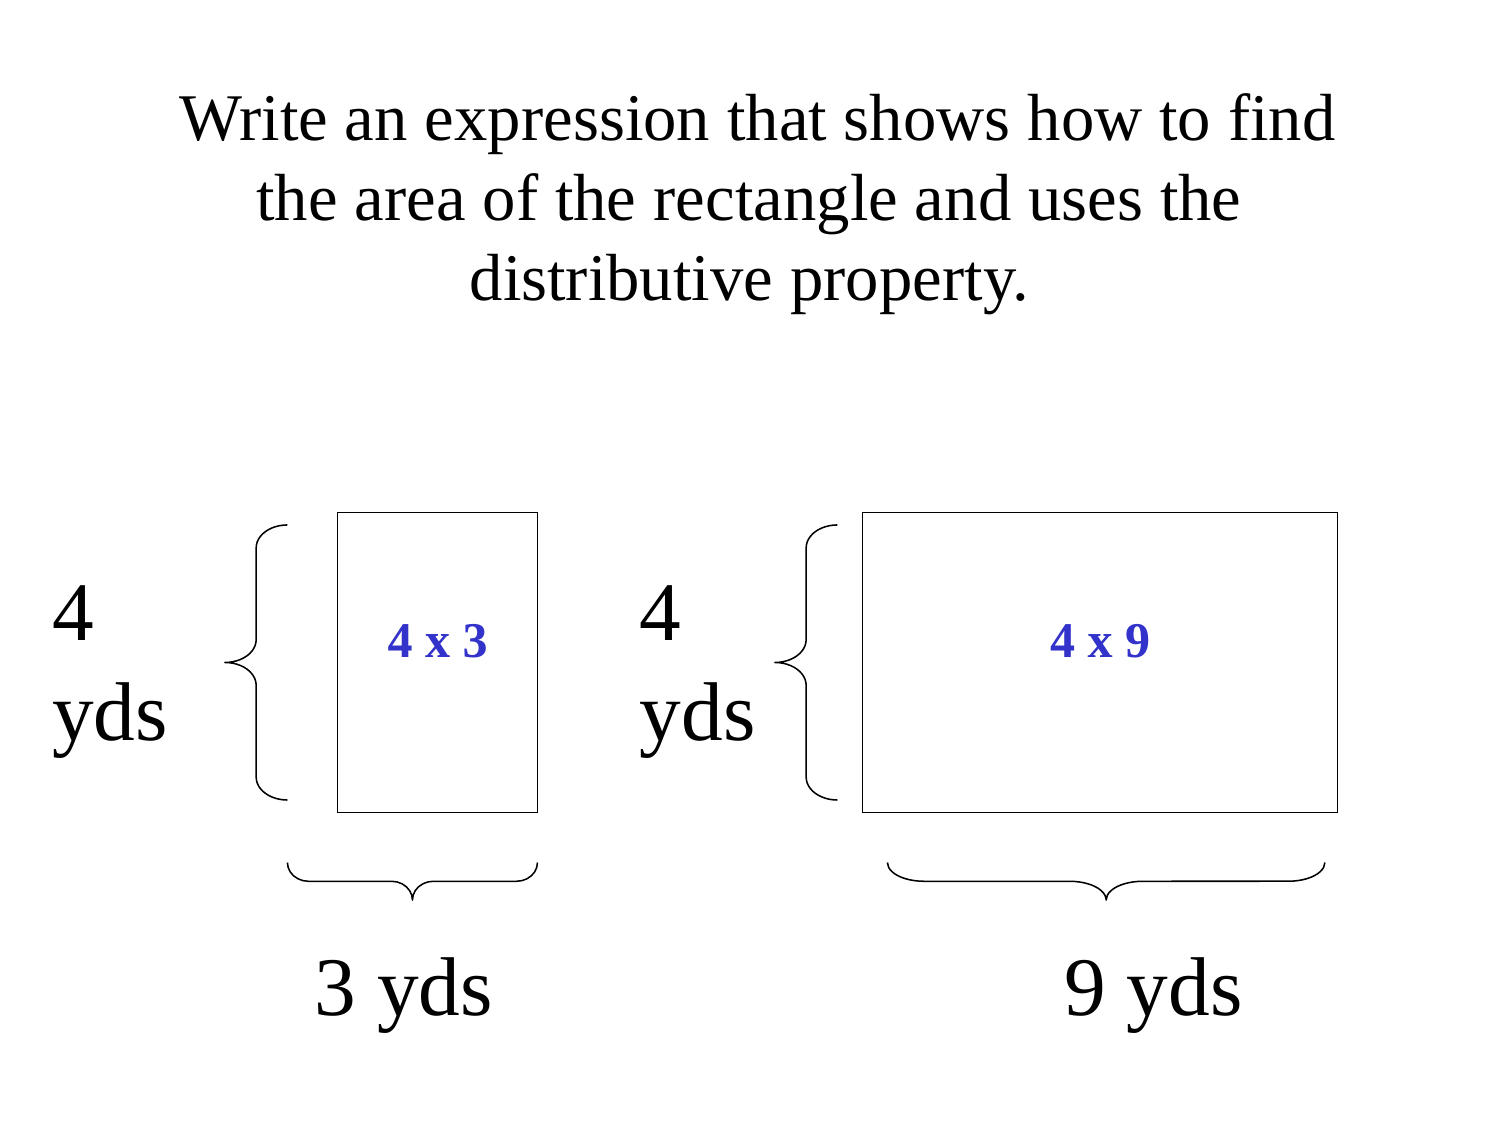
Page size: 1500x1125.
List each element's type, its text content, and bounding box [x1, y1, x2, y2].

text_box [337, 512, 538, 813]
text_box 9 yds [987, 924, 1450, 1040]
text_box [224, 524, 288, 801]
text_box [862, 512, 1338, 813]
text_box 4 yds [37, 549, 225, 765]
text_box 3 yds [300, 924, 550, 1040]
text_box 4 yds [624, 549, 775, 765]
text_box [774, 524, 838, 801]
text_box Write an expression that shows how to find the area of the rectangle and uses the distributive property. [112, 99, 1388, 288]
text_box [287, 862, 538, 901]
text_box 4 x 9 [1012, 599, 1188, 675]
text_box 4 x 3 [350, 599, 525, 675]
text_box [887, 862, 1325, 901]
